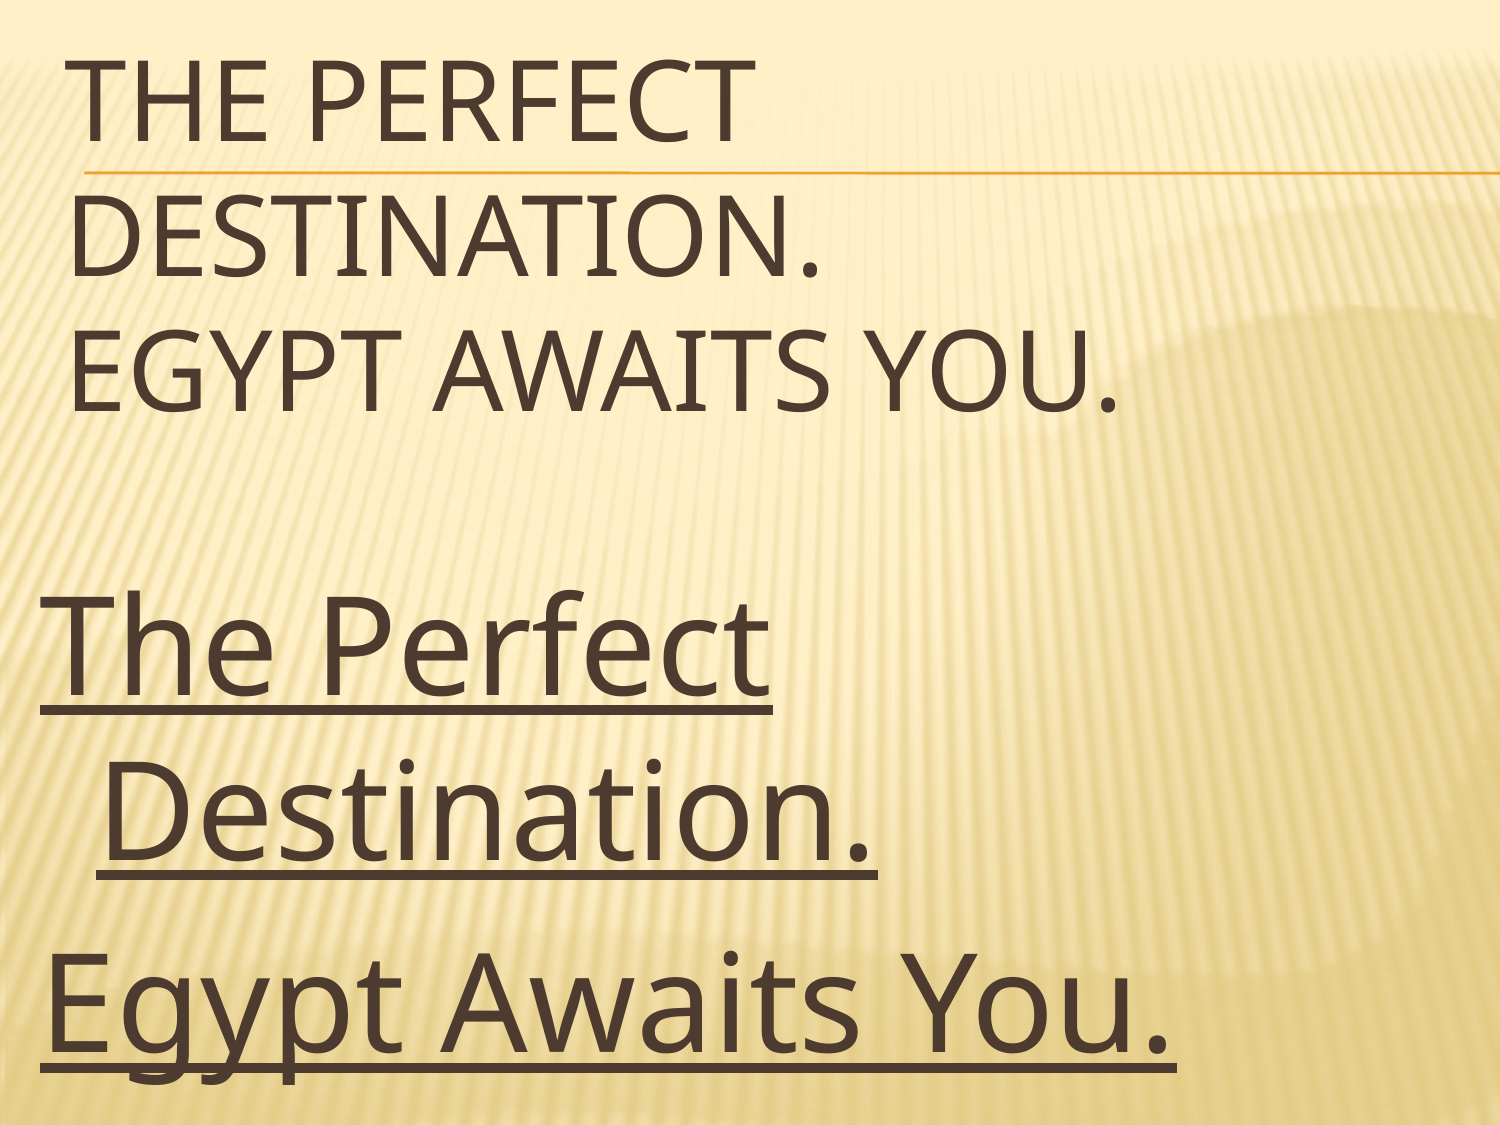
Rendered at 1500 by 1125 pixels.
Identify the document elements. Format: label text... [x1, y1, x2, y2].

list The Perfect Destination. Egypt Awaits You. [24, 549, 1451, 1023]
title The Perfect Destination. Egypt awaits you. [50, 162, 1475, 300]
